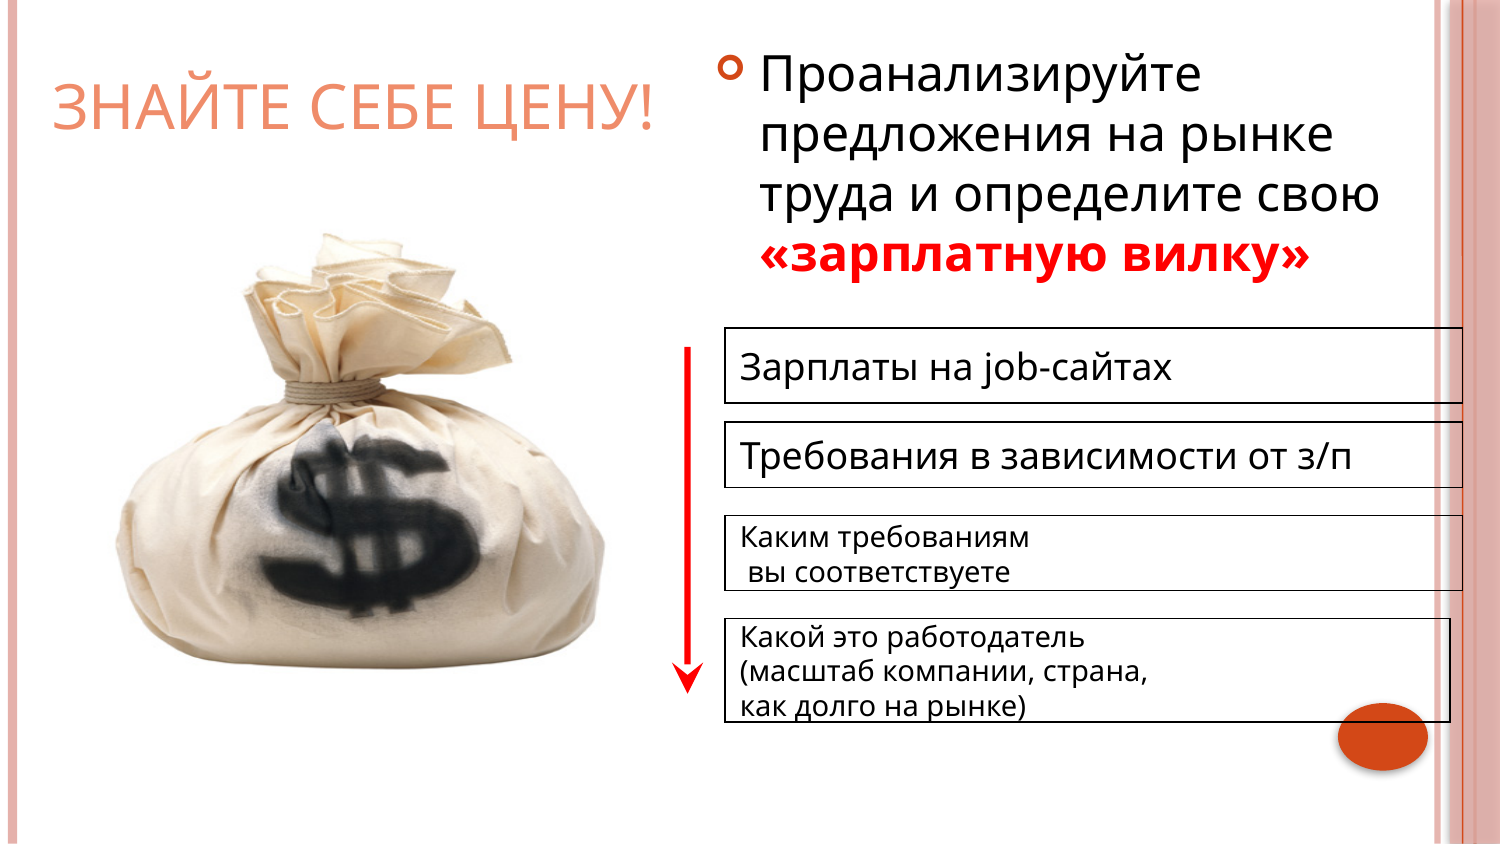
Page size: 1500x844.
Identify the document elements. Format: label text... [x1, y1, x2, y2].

picture [85, 186, 644, 723]
list Проанализируйте предложения на рынке труда и определите свою «зарплатную вилку» [699, 34, 1449, 400]
text_box Требования в зависимости от з/п [724, 421, 1463, 488]
text_box Зарплаты на job-сайтах [724, 328, 1463, 403]
text_box Каким требованиям вы соответствуете [724, 515, 1463, 591]
text_box [677, 673, 698, 694]
title Знайте себе цену! [37, 9, 688, 150]
text_box Какой это работодатель (масштаб компании, страна, как долго на рынке) [725, 618, 1450, 722]
